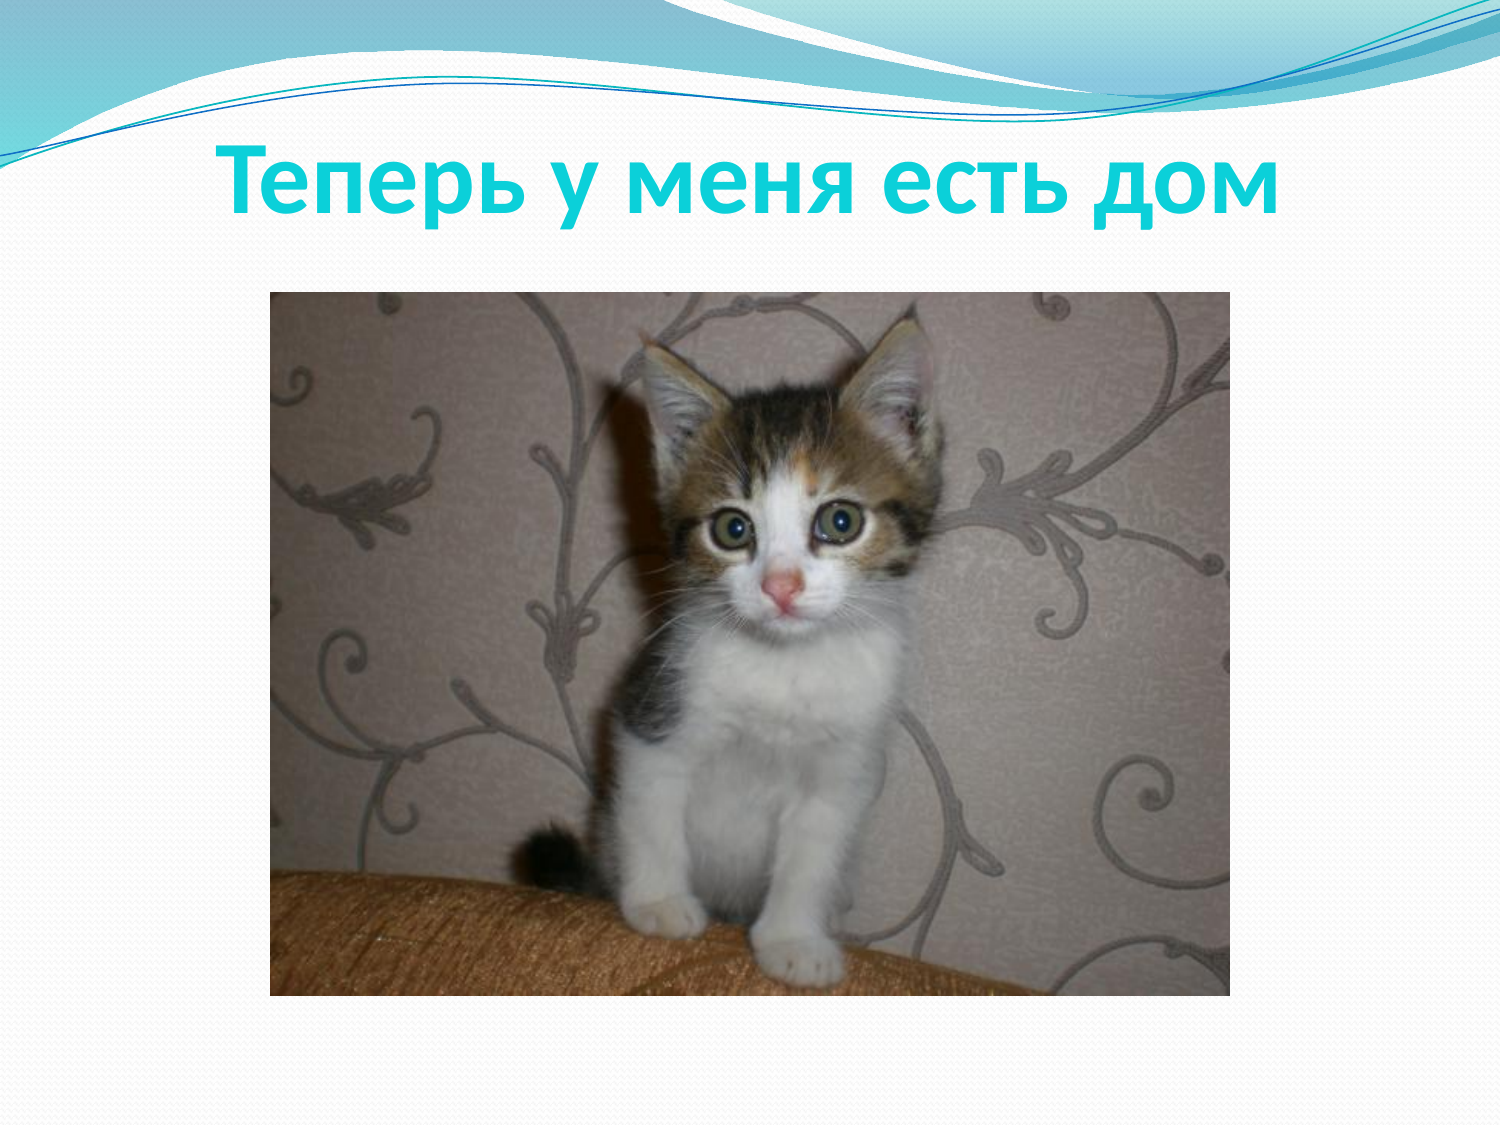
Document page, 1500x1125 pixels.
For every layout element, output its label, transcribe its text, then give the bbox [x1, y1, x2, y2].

title Теперь у меня есть дом [75, 93, 1425, 235]
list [269, 292, 1231, 997]
